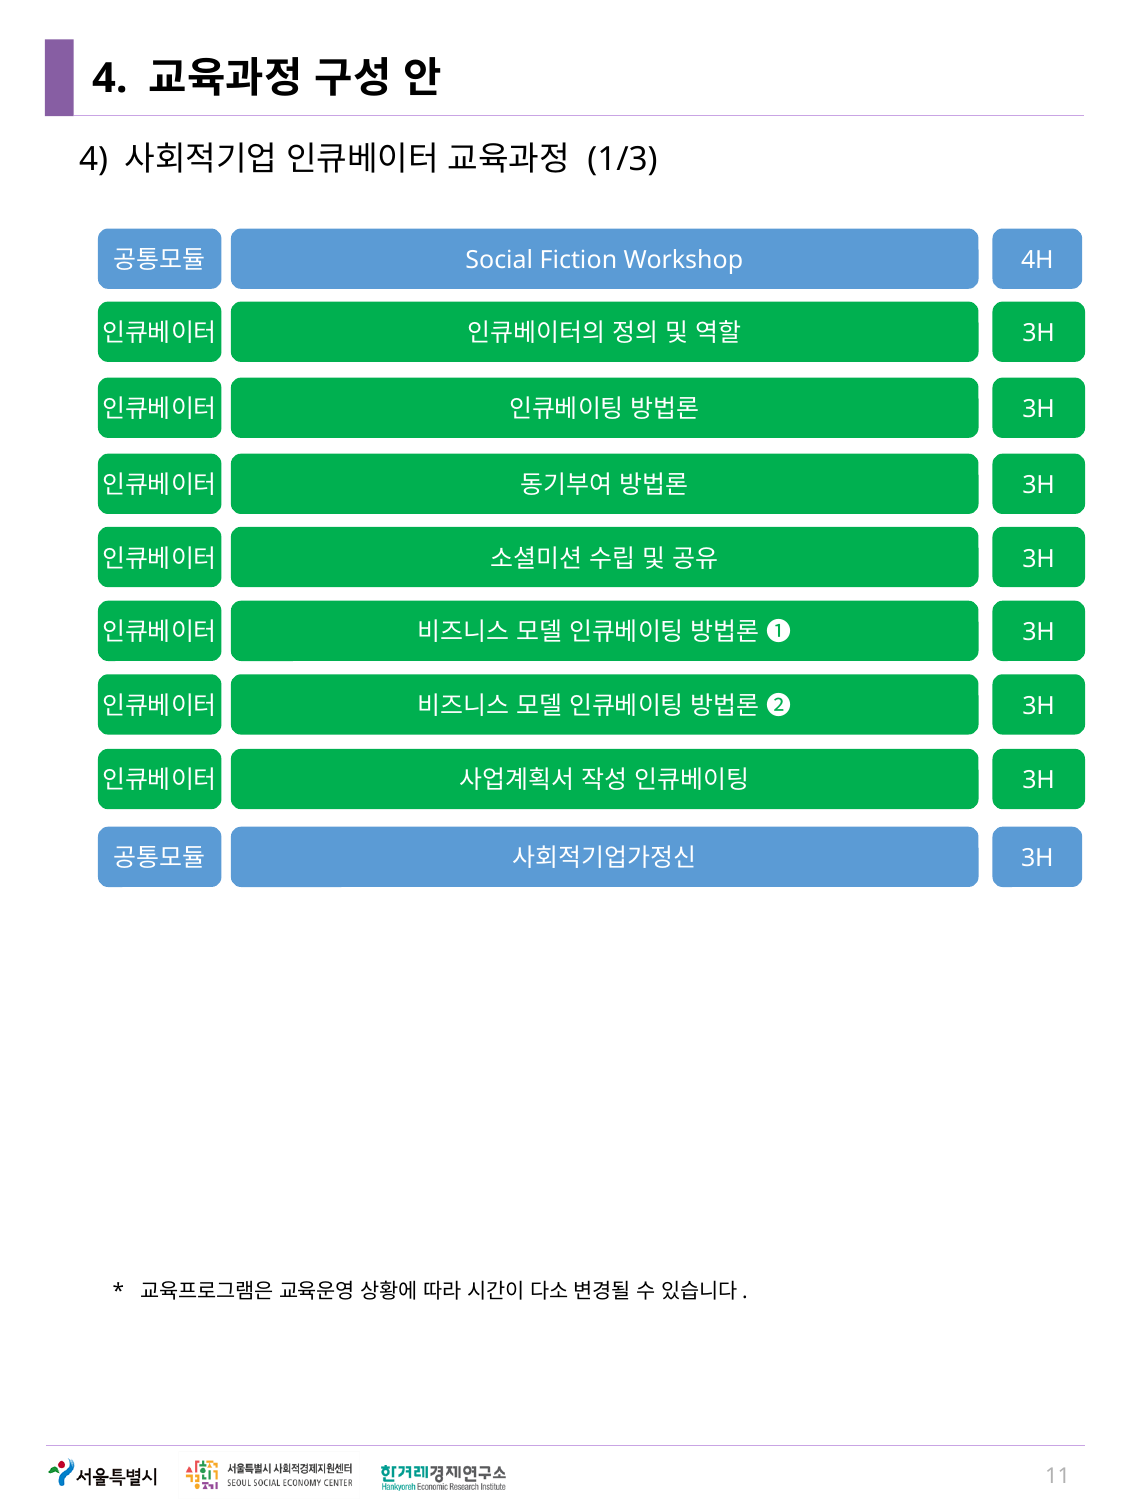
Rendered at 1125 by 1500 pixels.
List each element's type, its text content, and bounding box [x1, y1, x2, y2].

text_box * 교육프로그램은 교육운영 상황에 따라 시간이 다소 변경될 수 있습니다. [97, 1273, 1055, 1311]
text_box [97, 526, 1086, 588]
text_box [97, 453, 1086, 514]
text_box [97, 826, 1083, 887]
picture [178, 1451, 360, 1499]
picture [48, 1457, 157, 1486]
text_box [97, 748, 1086, 810]
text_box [97, 301, 1086, 362]
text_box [97, 228, 1083, 289]
picture [381, 1465, 506, 1491]
slide_number 11 [832, 1436, 1086, 1500]
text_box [97, 600, 1086, 661]
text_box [97, 674, 1086, 735]
title 4. 교육과정 구성 안 [77, 49, 1034, 110]
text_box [97, 377, 1086, 438]
text_box 4) 사회적기업 인큐베이터 교육과정 (1/3) [64, 130, 673, 185]
